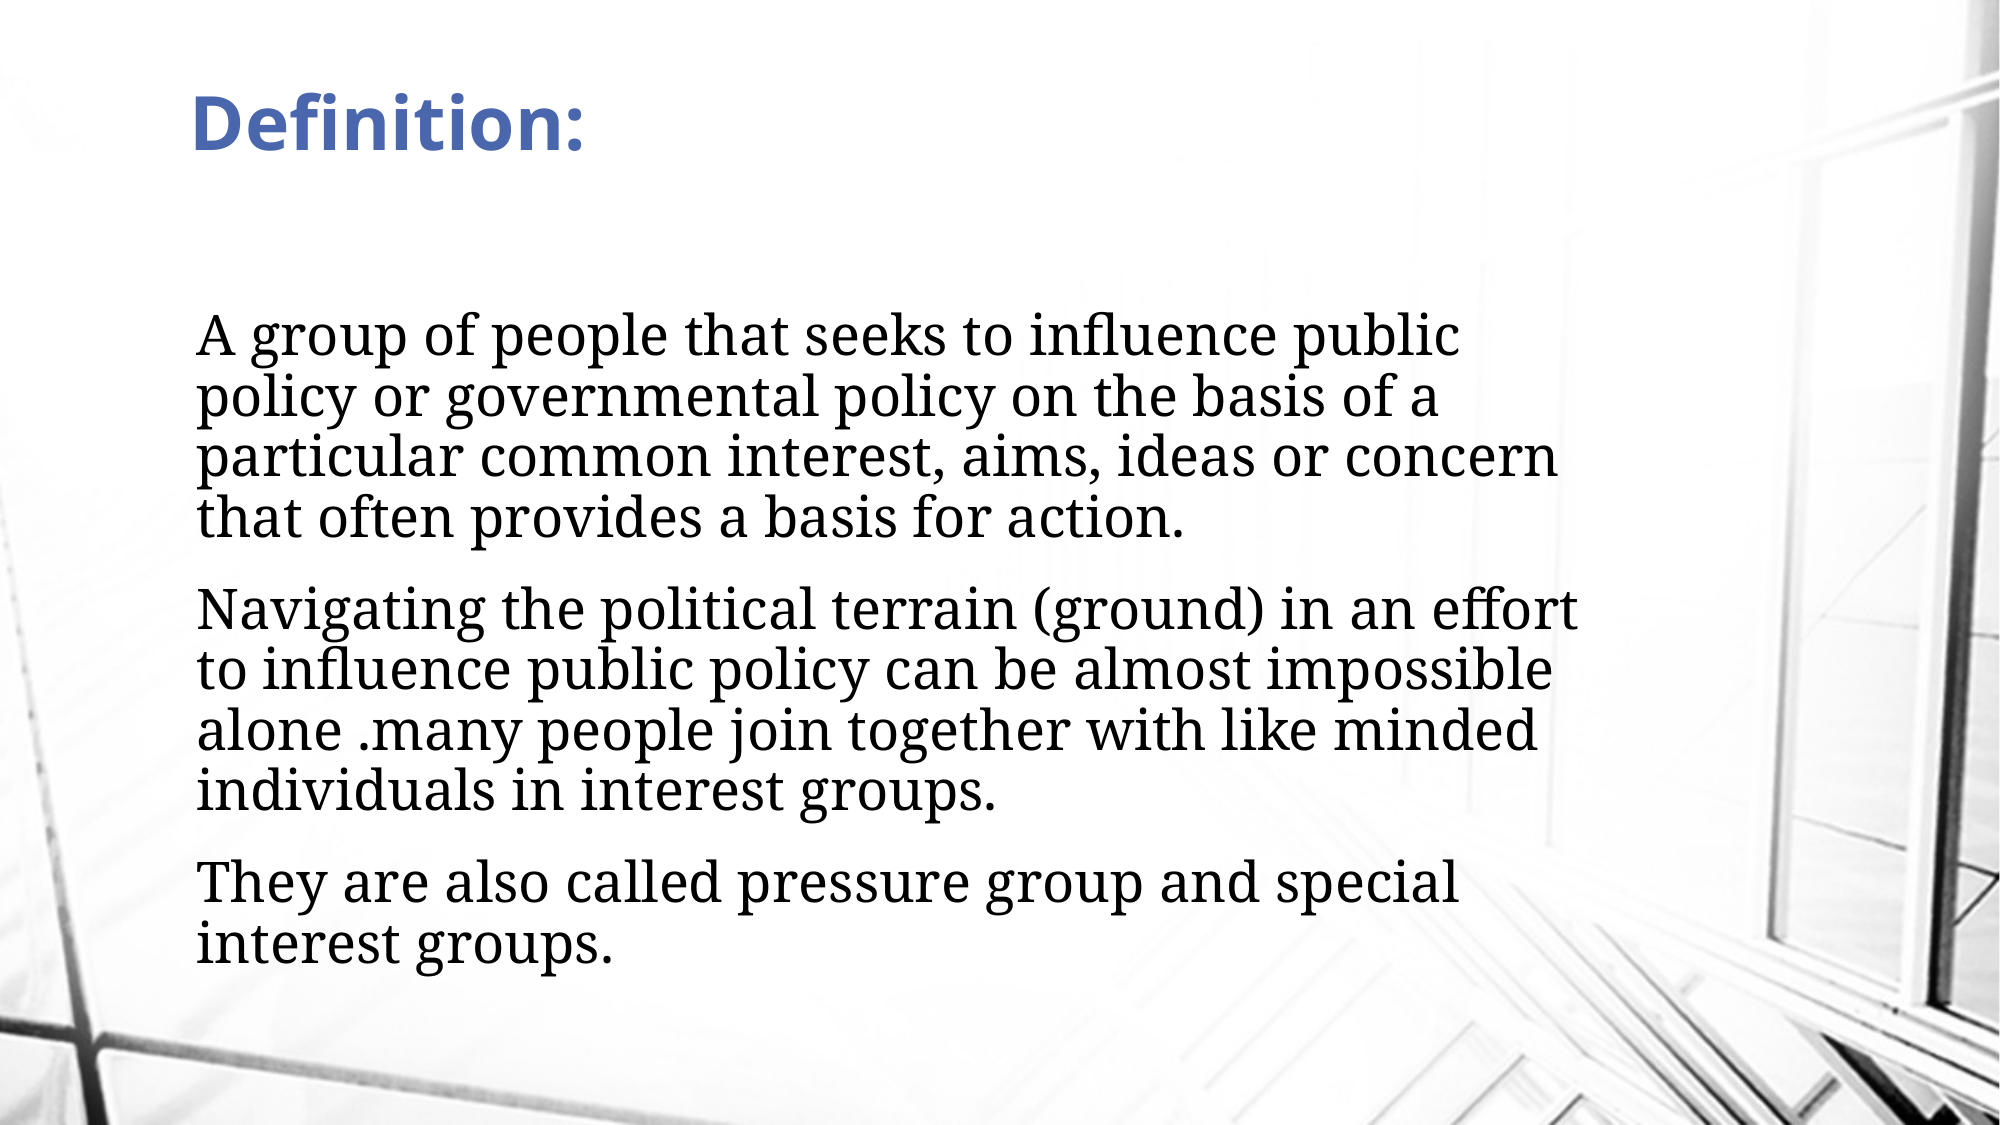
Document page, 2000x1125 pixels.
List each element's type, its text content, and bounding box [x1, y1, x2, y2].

list A group of people that seeks to influence public policy or governmental policy on the basis of a particular common interest, aims, ideas or concern that often provides a basis for action. Navigating the political terrain (ground) in an effort to influence public policy can be almost impossible alone .many people join together with like minded individuals in interest groups. They are also called pressure group and special interest groups. [174, 299, 1600, 988]
title Definition: [174, 87, 1600, 263]
picture [0, 0, 2000, 1125]
